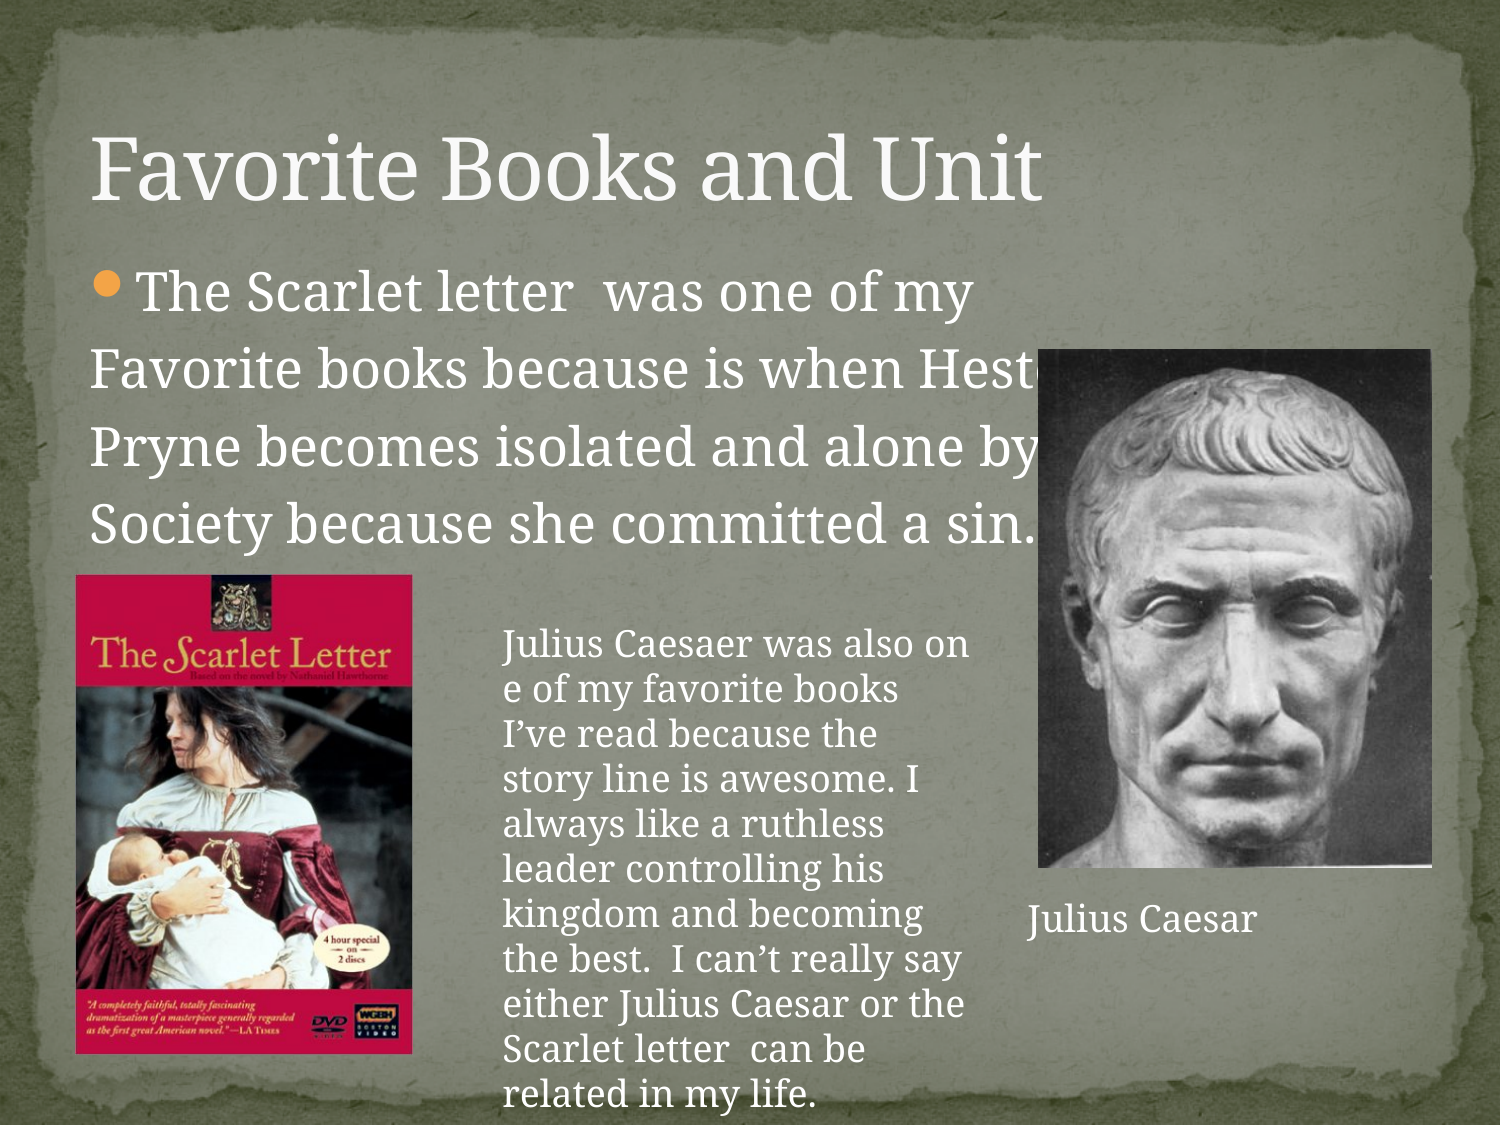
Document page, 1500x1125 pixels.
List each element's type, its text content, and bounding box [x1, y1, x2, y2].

text_box Julius Caesaer was also on e of my favorite books I’ve read because the story line is awesome. I always like a ruthless leader controlling his kingdom and becoming the best. I can’t really say either Julius Caesar or the Scarlet letter can be related in my life. [487, 612, 988, 1123]
title Favorite Books and Unit [74, 24, 1425, 225]
list The Scarlet letter was one of my Favorite books because is when Hester Pryne becomes isolated and alone by her Society because she committed a sin. [75, 249, 1425, 1000]
picture [1038, 349, 1432, 868]
picture [75, 574, 413, 1055]
text_box Julius Caesar [1012, 887, 1363, 948]
